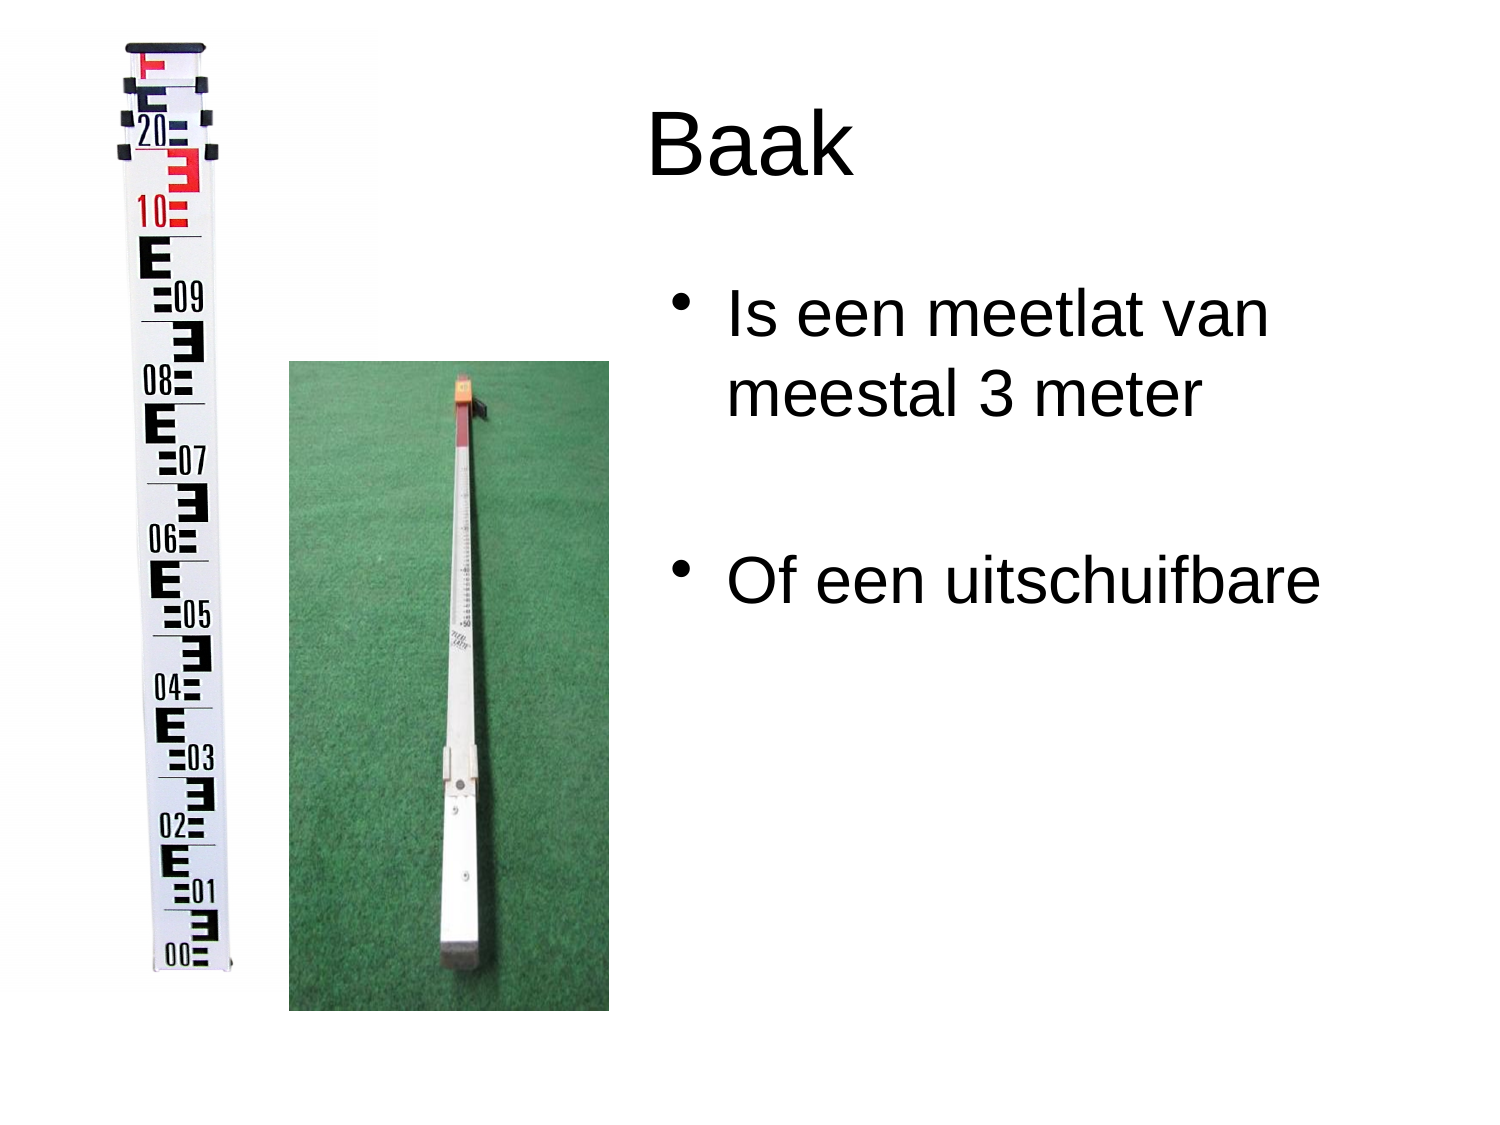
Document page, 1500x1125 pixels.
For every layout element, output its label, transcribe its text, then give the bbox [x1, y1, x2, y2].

list Is een meetlat van meestal 3 meter Of een uitschuifbare [655, 262, 1425, 1005]
picture [0, 27, 609, 1012]
title Baak [382, 45, 1425, 233]
